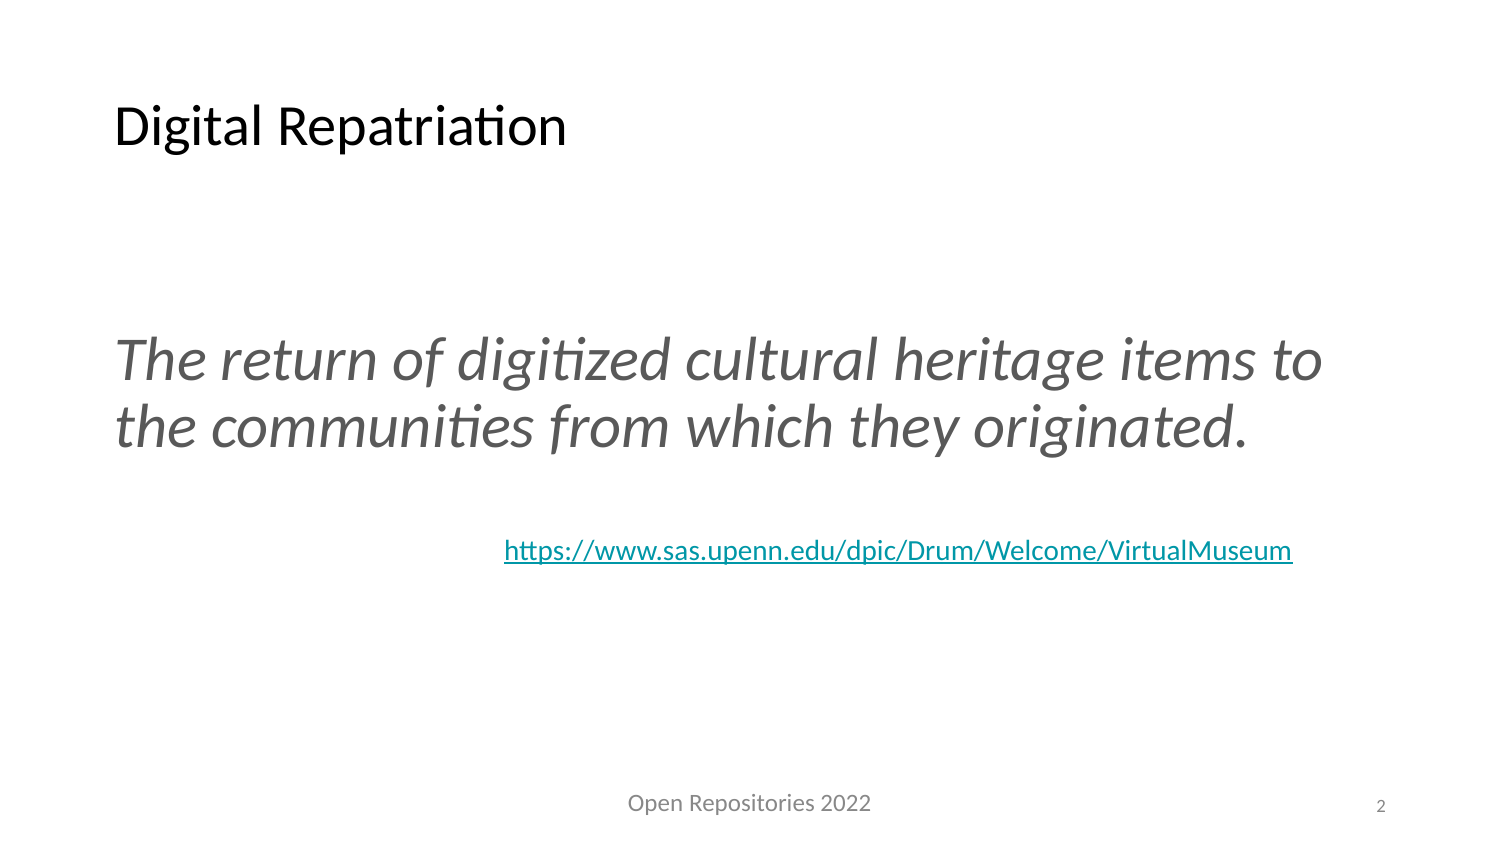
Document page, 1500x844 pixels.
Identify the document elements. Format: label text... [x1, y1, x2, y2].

title Digital Repatriation [103, 44, 1397, 208]
text_box https://www.sas.upenn.edu/dpic/Drum/Welcome/VirtualMuseum [492, 525, 1425, 571]
list The return of digitized cultural heritage items to the communities from which they originated. [103, 320, 1397, 644]
slide_number 2 [1059, 782, 1397, 827]
text_box [735, 399, 765, 445]
